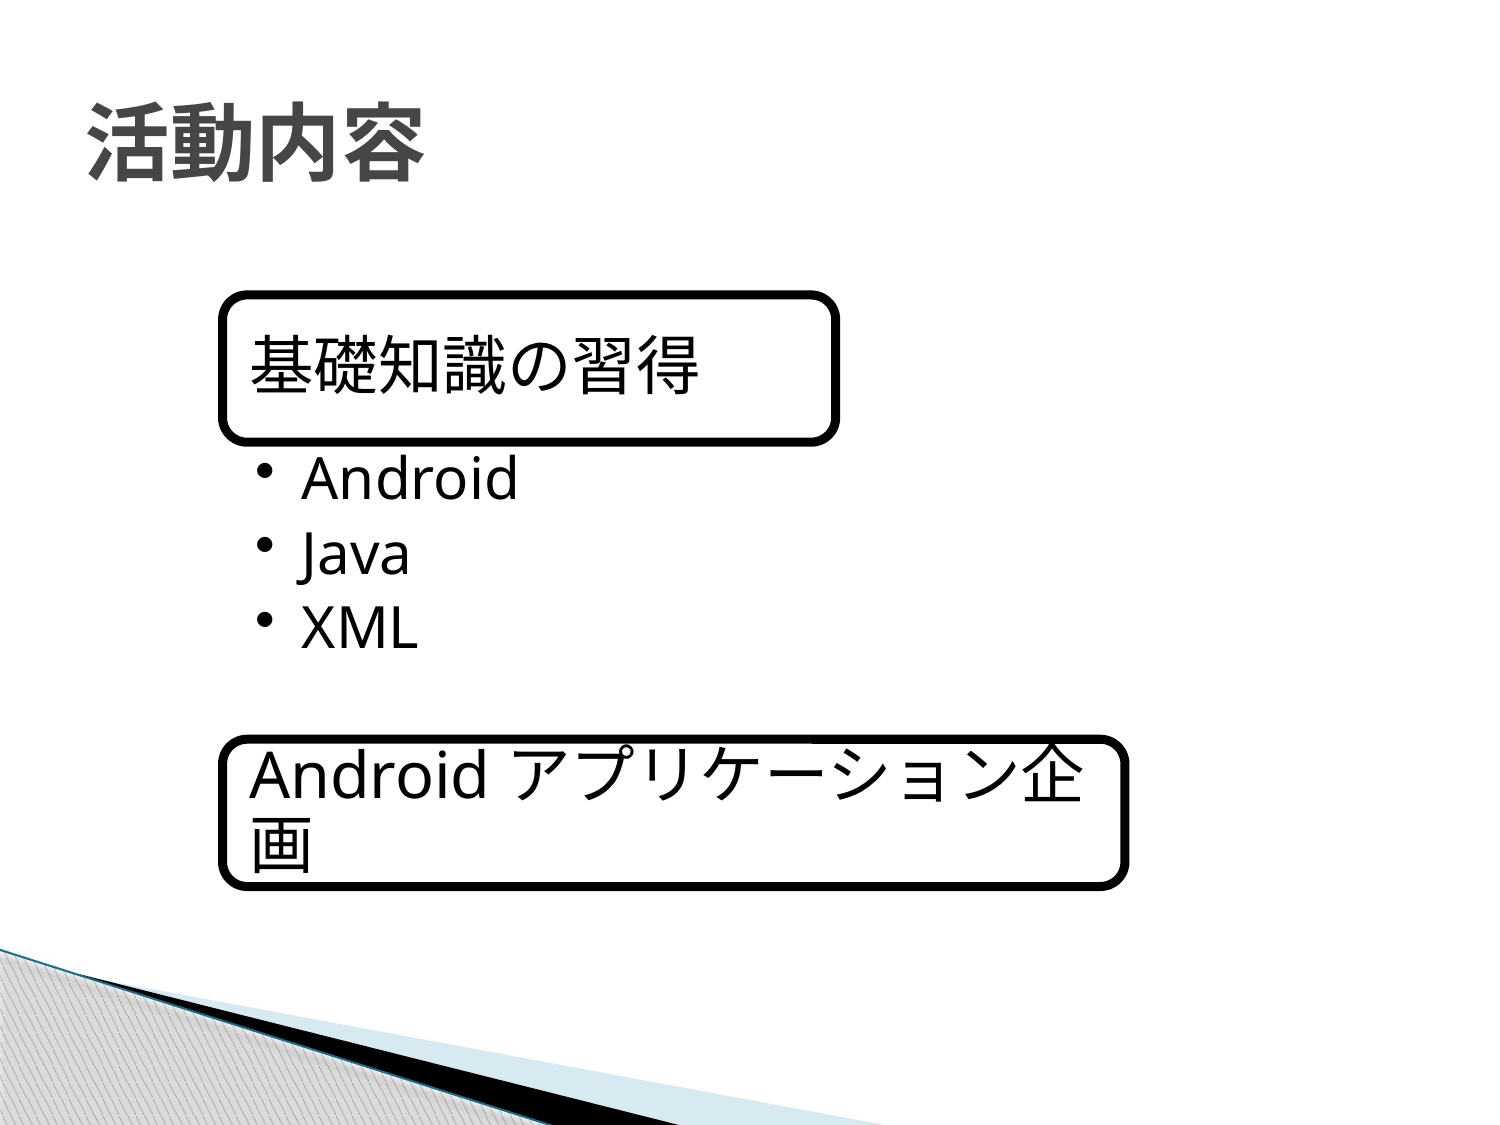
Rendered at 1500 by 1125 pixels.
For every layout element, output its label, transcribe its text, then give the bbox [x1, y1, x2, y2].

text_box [222, 292, 1243, 973]
title 活動内容 [70, 46, 1421, 235]
